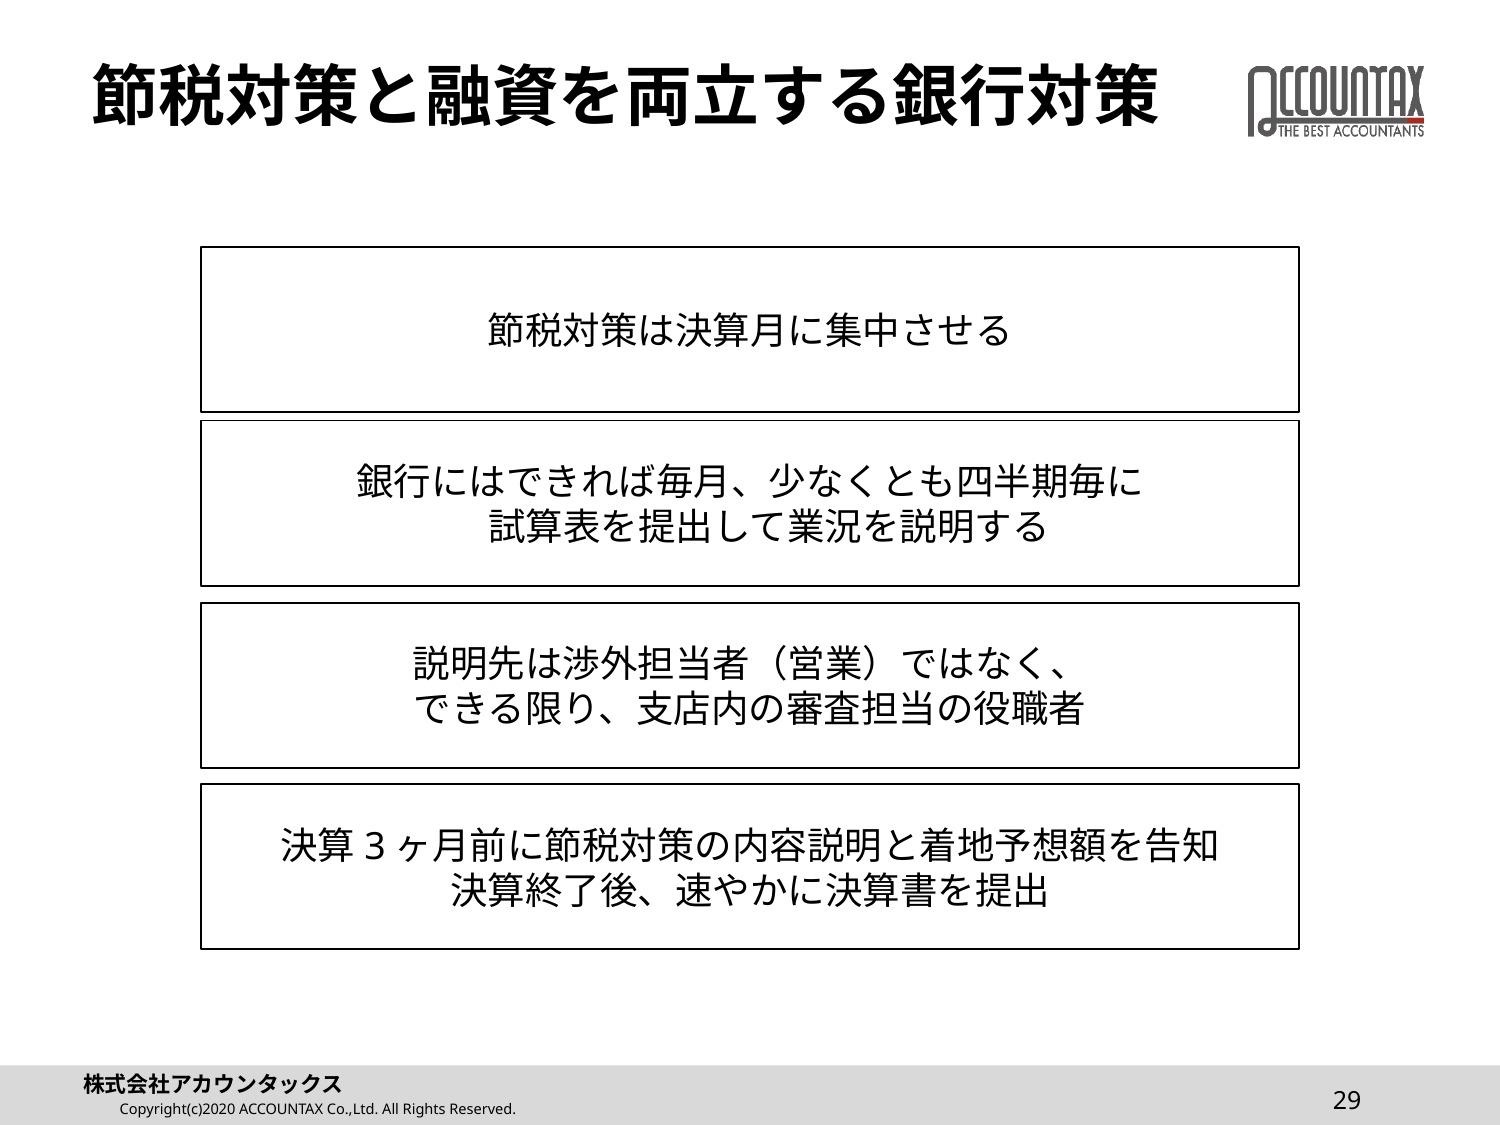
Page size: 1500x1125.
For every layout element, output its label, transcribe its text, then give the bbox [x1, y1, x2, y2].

text_box 節税対策は決算月に集中させる [200, 246, 1300, 413]
text_box 銀行にはできれば毎月、少なくとも四半期毎に 試算表を提出して業況を説明する [200, 420, 1300, 587]
title 節税対策と融資を両立する銀行対策 [76, 31, 1353, 157]
picture [1353, 66, 1424, 137]
text_box 説明先は渉外担当者（営業）ではなく、 できる限り、支店内の審査担当の役職者 [200, 602, 1300, 769]
text_box 決算3ヶ月前に節税対策の内容説明と着地予想額を告知 決算終了後、速やかに決算書を提出 [200, 783, 1300, 950]
slide_number 29 [1269, 1077, 1425, 1125]
